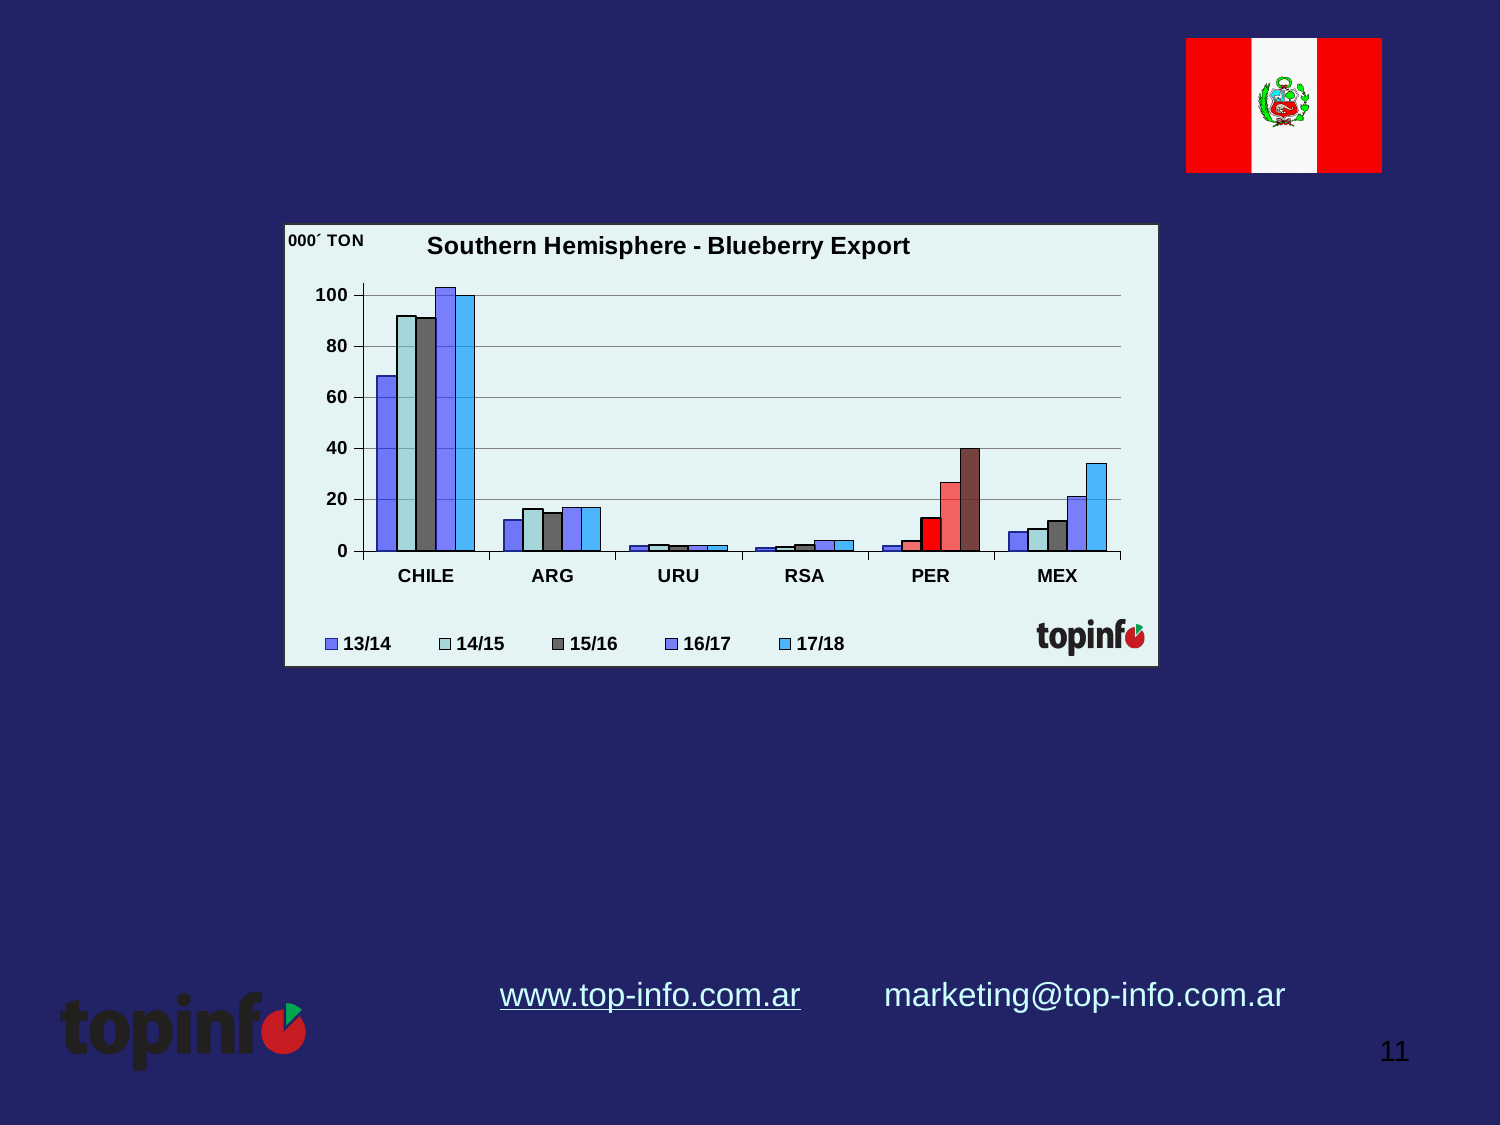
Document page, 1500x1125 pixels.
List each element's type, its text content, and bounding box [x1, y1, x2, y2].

footer www.top-info.com.ar marketing@top-info.com.ar [361, 965, 1426, 1025]
chart [283, 222, 1161, 669]
picture [1185, 38, 1383, 173]
picture [40, 967, 322, 1093]
slide_number 11 [1074, 1024, 1426, 1103]
